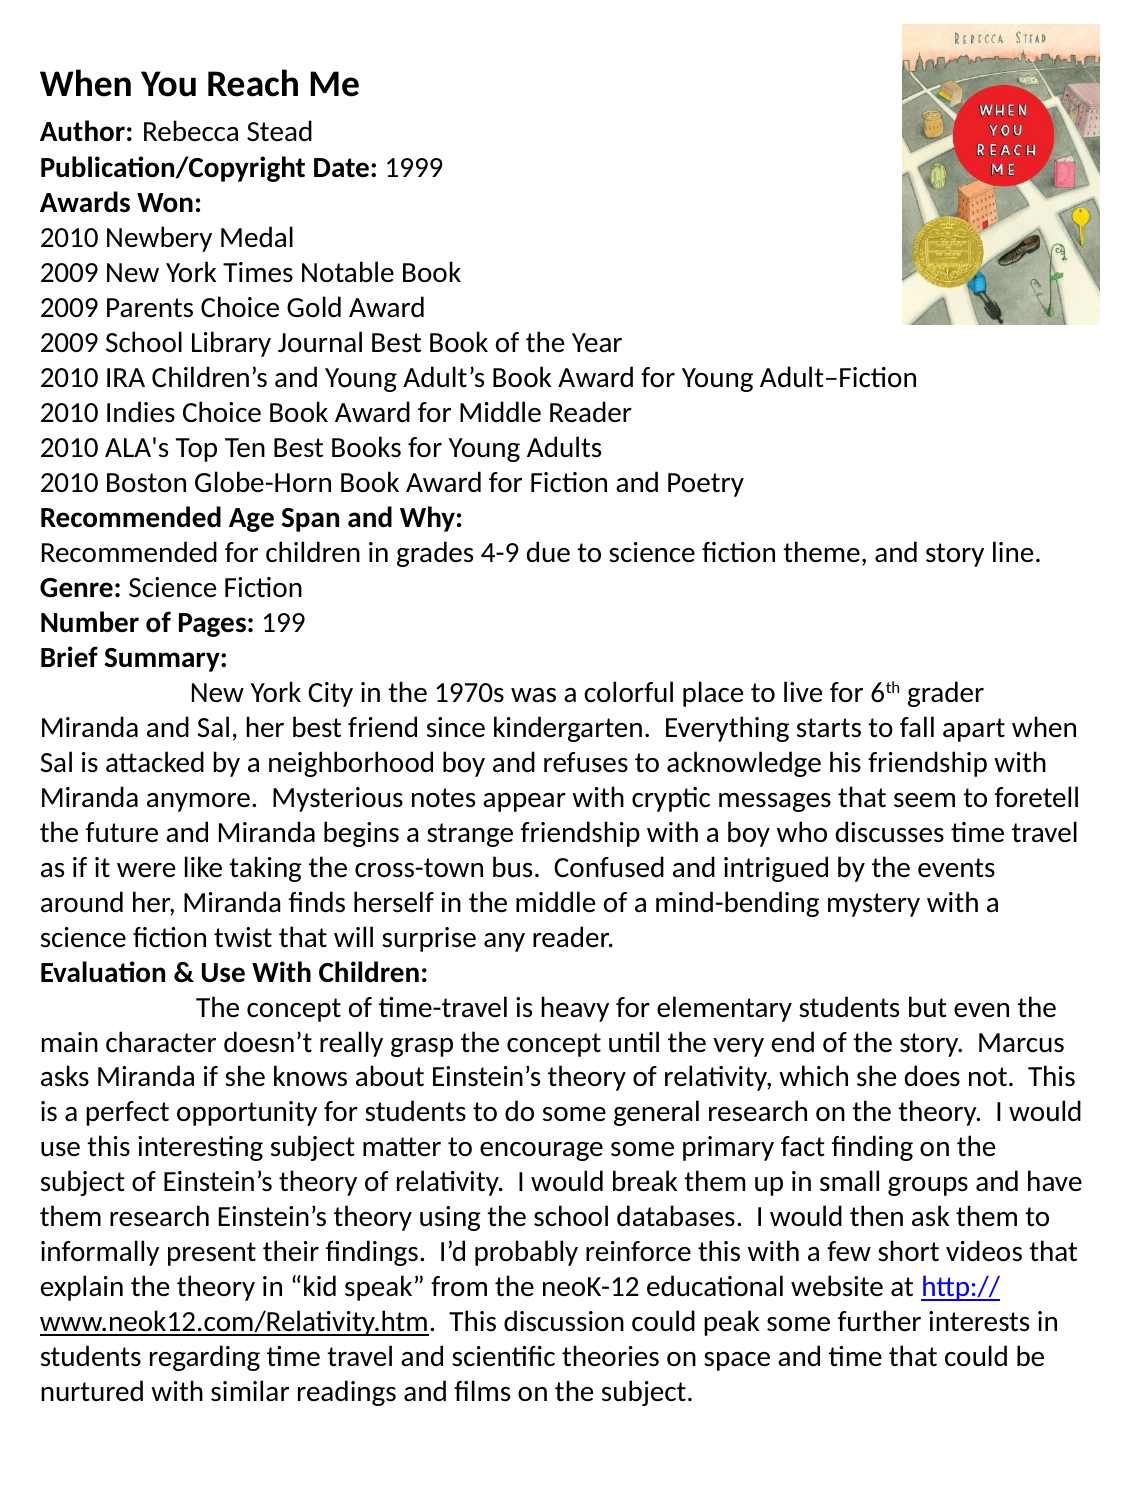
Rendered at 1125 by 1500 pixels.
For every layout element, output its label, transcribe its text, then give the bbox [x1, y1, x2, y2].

picture [902, 24, 1101, 326]
text_box When You Reach Me Author: Rebecca Stead Publication/Copyright Date: 1999 Awards Won: 2010 Newbery Medal 2009 New York Times Notable Book 2009 Parents Choice Gold Award 2009 School Library Journal Best Book of the Year 2010 IRA Children’s and Young Adult’s Book Award for Young Adult–Fiction 2010 Indies Choice Book Award for Middle Reader 2010 ALA's Top Ten Best Books for Young Adults 2010 Boston Globe-Horn Book Award for Fiction and Poetry Recommended Age Span and Why: Recommended for children in grades 4-9 due to science fiction theme, and story line. Genre: Science Fiction Number of Pages: 199 Brief Summary: New York City in the 1970s was a colorful place to live for 6th grader Miranda and Sal, her best friend since kindergarten. Everything starts to fall apart when Sal is attacked by a neighborhood boy and refuses to acknowledge his friendship with Miranda anymore. Mysterious notes appear with cryptic messages that seem to foretell the future and Miranda begins a strange friendship with a boy who discusses time travel as if it were like taking the cross-town bus. Confused and intrigued by the events around her, Miranda finds herself in the middle of a mind-bending mystery with a science fiction twist that will surprise any reader. Evaluation & Use With Children: The concept of time-travel is heavy for elementary students but even the main character doesn’t really grasp the concept until the very end of the story. Marcus asks Miranda if she knows about Einstein’s theory of relativity, which she does not. This is a perfect opportunity for students to do some general research on the theory. I would use this interesting subject matter to encourage some primary fact finding on the subject of Einstein’s theory of relativity. I would break them up in small groups and have them research Einstein’s theory using the school databases. I would then ask them to informally present their findings. I’d probably reinforce this with a few short videos that explain the theory in “kid speak” from the neoK-12 educational website at http://www.neok12.com/Relativity.htm. This discussion could peak some further interests in students regarding time travel and scientific theories on space and time that could be nurtured with similar readings and films on the subject. [24, 51, 1100, 1415]
